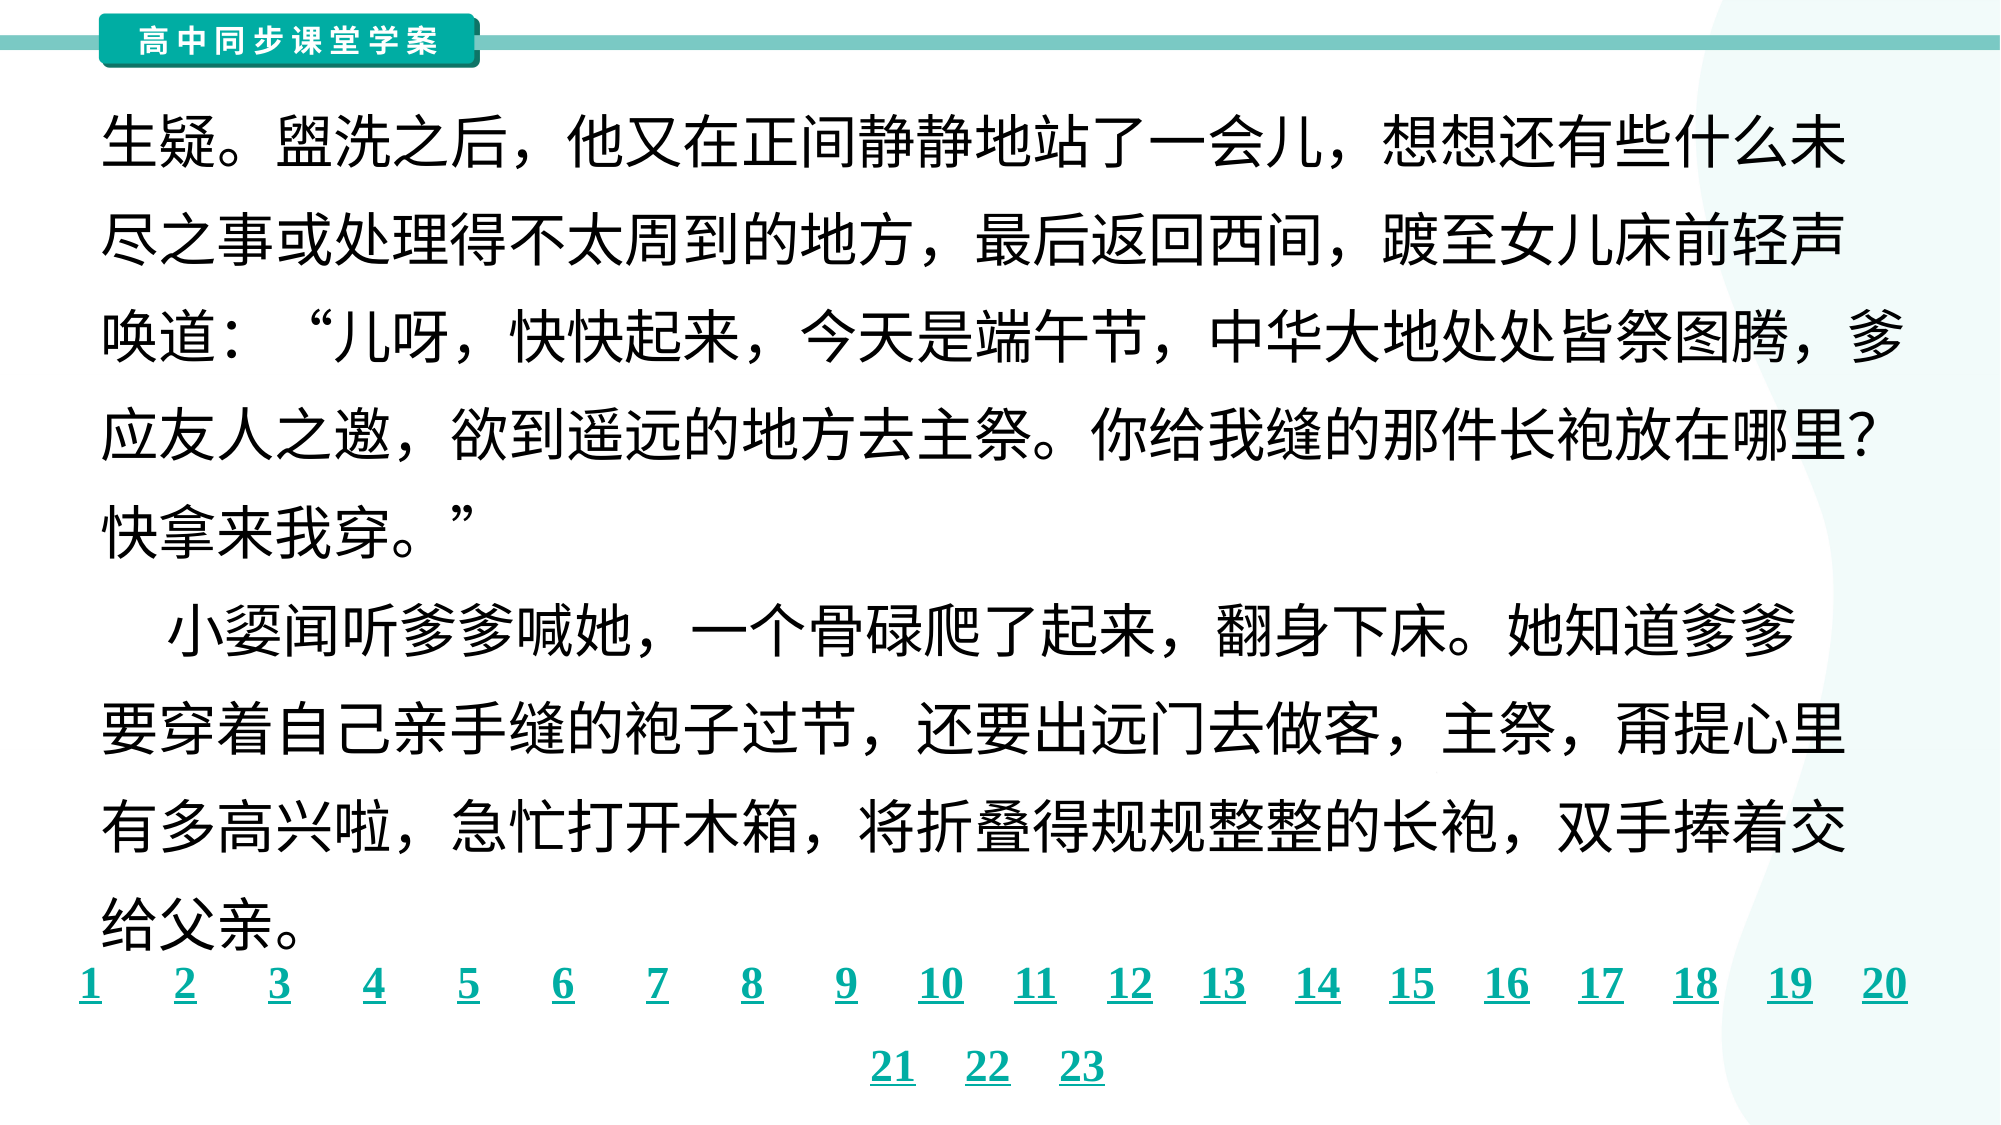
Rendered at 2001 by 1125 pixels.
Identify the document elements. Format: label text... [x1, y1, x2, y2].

text_box 生疑。盥洗之后，他又在正间静静地站了一会儿，想想还有些什么未 尽之事或处理得不太周到的地方，最后返回西间，踱至女儿床前轻声 唤道：“儿呀，快快起来，今天是端午节，中华大地处处皆祭图腾，爹 应友人之邀，欲到遥远的地方去主祭。你给我缝的那件长袍放在哪里？ 快拿来我穿。” 小媭闻听爹爹喊她，一个骨碌爬了起来，翻身下床。她知道爹爹 要穿着自己亲手缝的袍子过节，还要出远门去做客，主祭，甭提心里 有多高兴啦，急忙打开木箱，将折叠得规规整整的长袍，双手捧着交 给父亲。 [100, 76, 1899, 958]
picture [0, 0, 2000, 1125]
